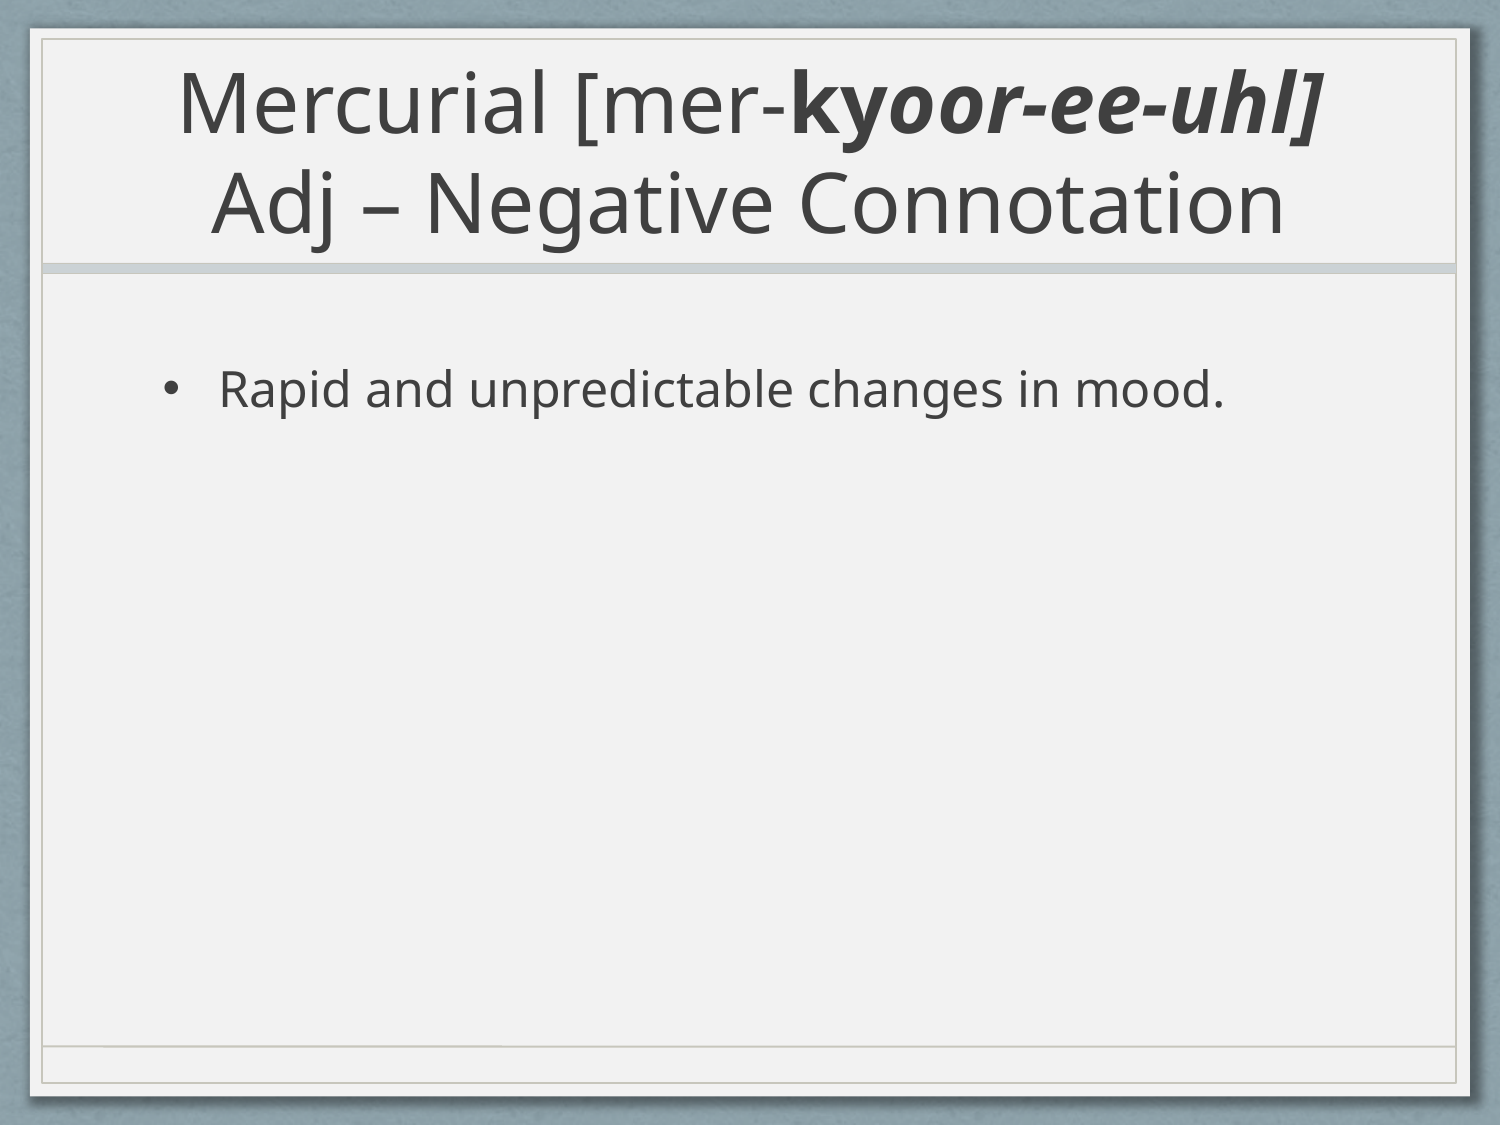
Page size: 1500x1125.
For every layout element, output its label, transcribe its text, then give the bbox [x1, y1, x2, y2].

title Mercurial [mer-kyoor-ee-uhl] Adj – Negative Connotation [147, 40, 1353, 260]
list Rapid and unpredictable changes in mood. [147, 350, 1353, 995]
